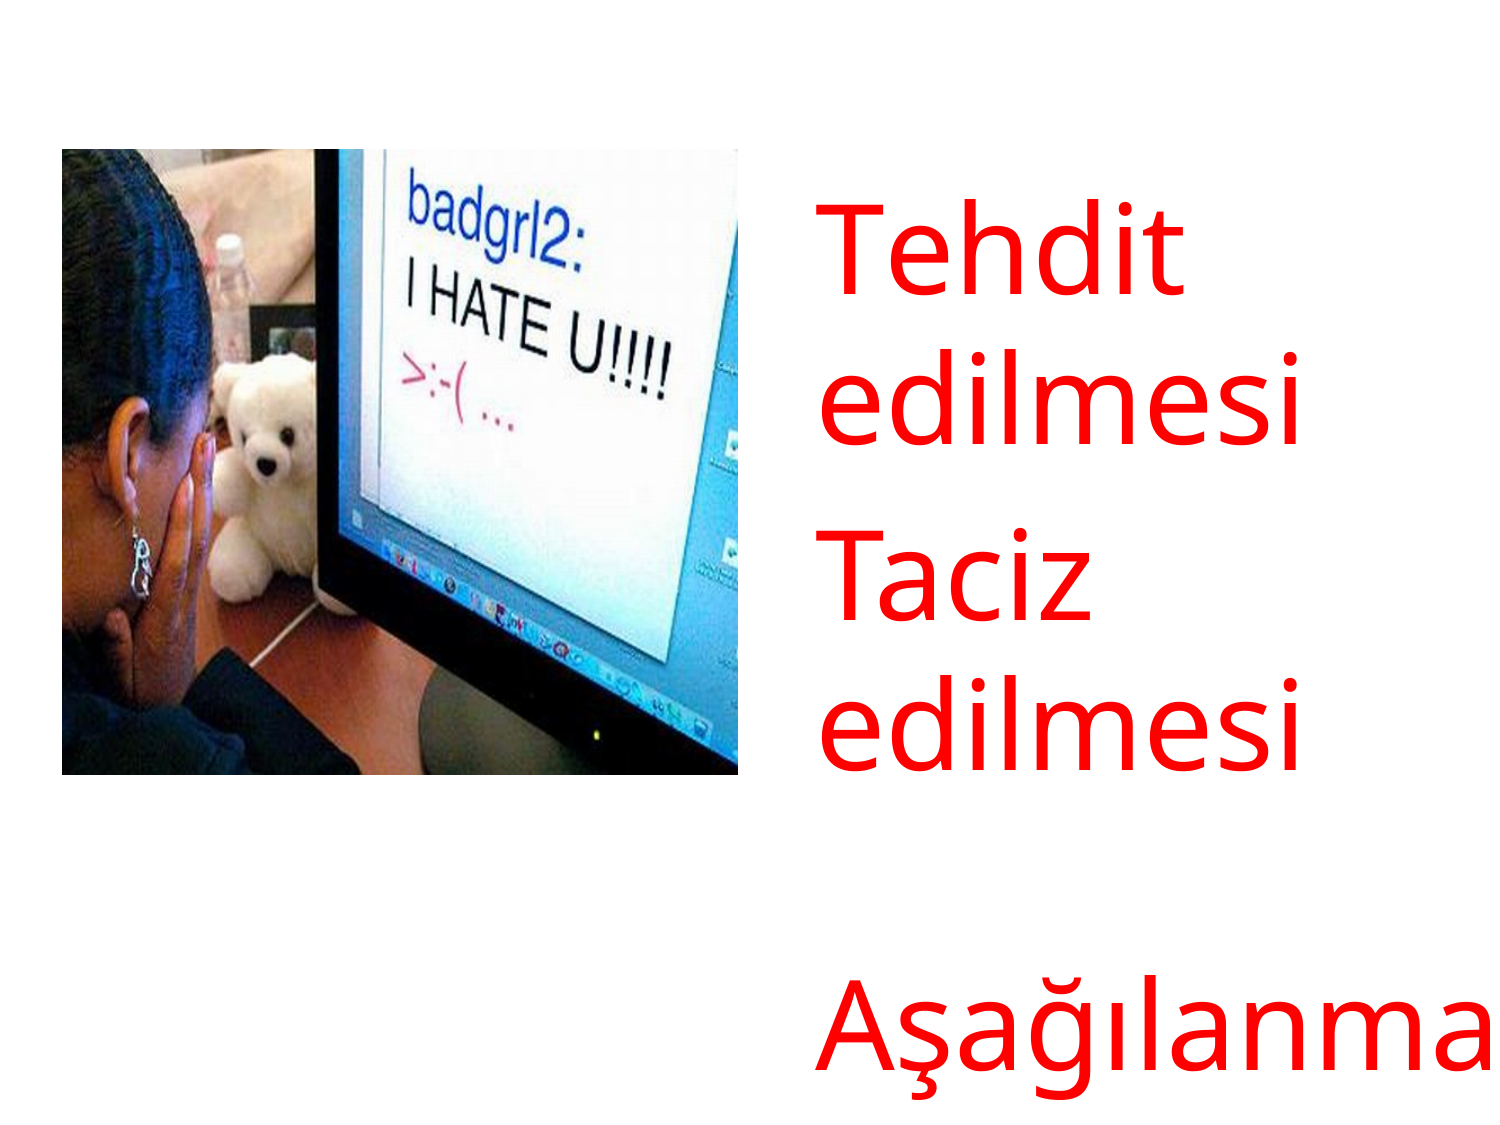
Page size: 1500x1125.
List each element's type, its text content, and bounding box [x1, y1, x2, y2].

picture [62, 149, 738, 776]
list Tehdit edilmesi Taciz edilmesi Aşağılanması Utandırılması [799, 162, 1500, 1125]
